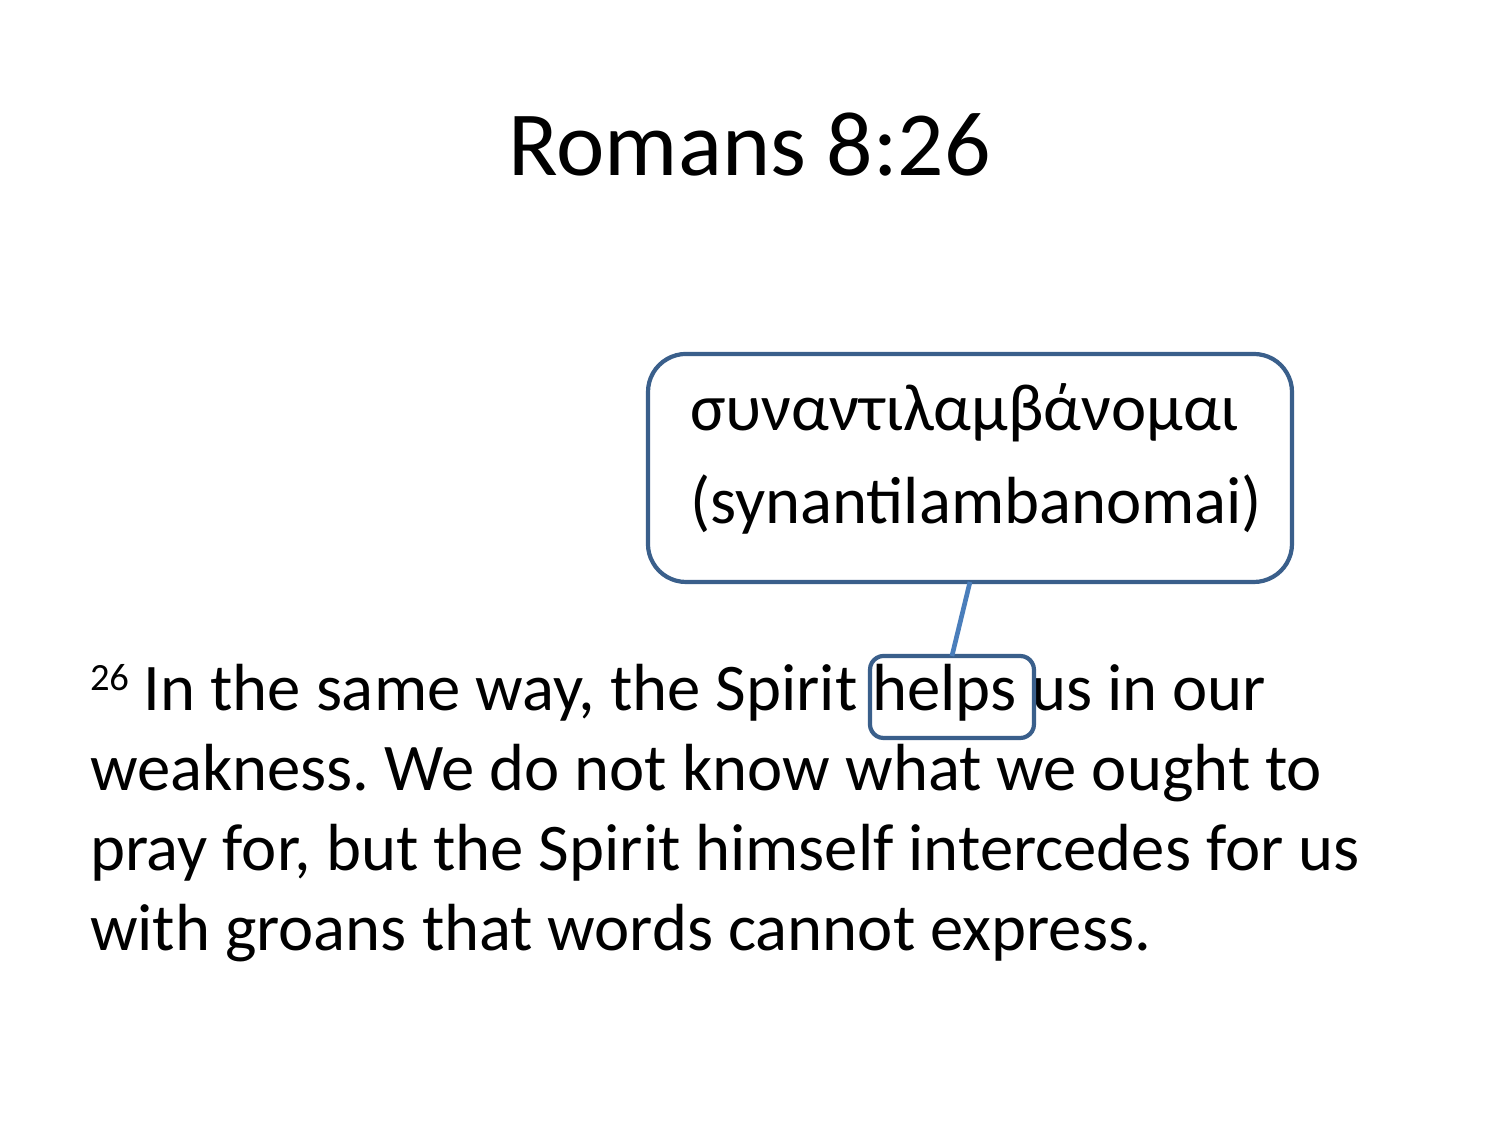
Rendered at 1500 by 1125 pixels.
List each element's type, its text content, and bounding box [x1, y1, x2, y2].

text_box [645, 351, 1295, 585]
text_box [867, 653, 1037, 741]
title Romans 8:26 [75, 45, 1425, 233]
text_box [951, 581, 971, 657]
list συναντιλαμβάνομαι (synantilambanomai) 26 In the same way, the Spirit helps us in our weakness. We do not know what we ought to pray for, but the Spirit himself intercedes for us with groans that words cannot express. [75, 262, 1425, 1005]
